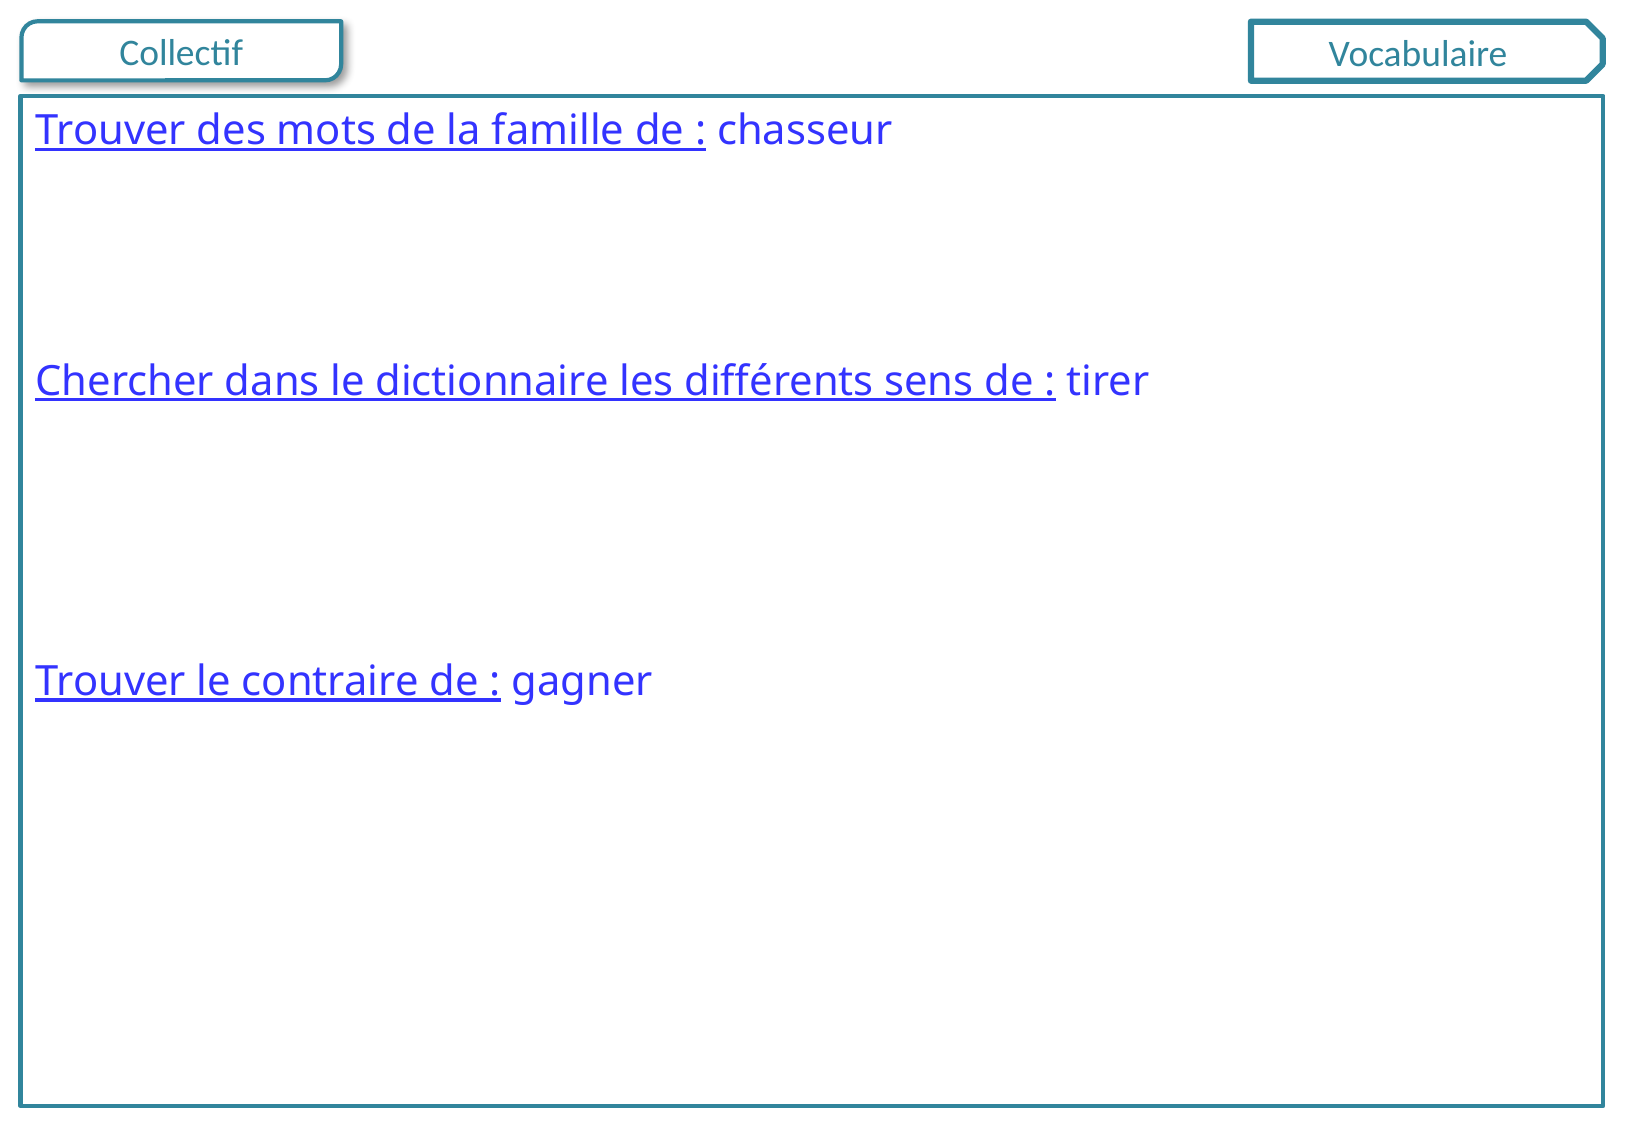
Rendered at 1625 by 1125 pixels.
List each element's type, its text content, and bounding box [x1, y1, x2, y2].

list Trouver des mots de la famille de : chasseur Chercher dans le dictionnaire les différents sens de : tirer Trouver le contraire de : gagner [18, 94, 1605, 1108]
list Vocabulaire [1251, 21, 1585, 81]
